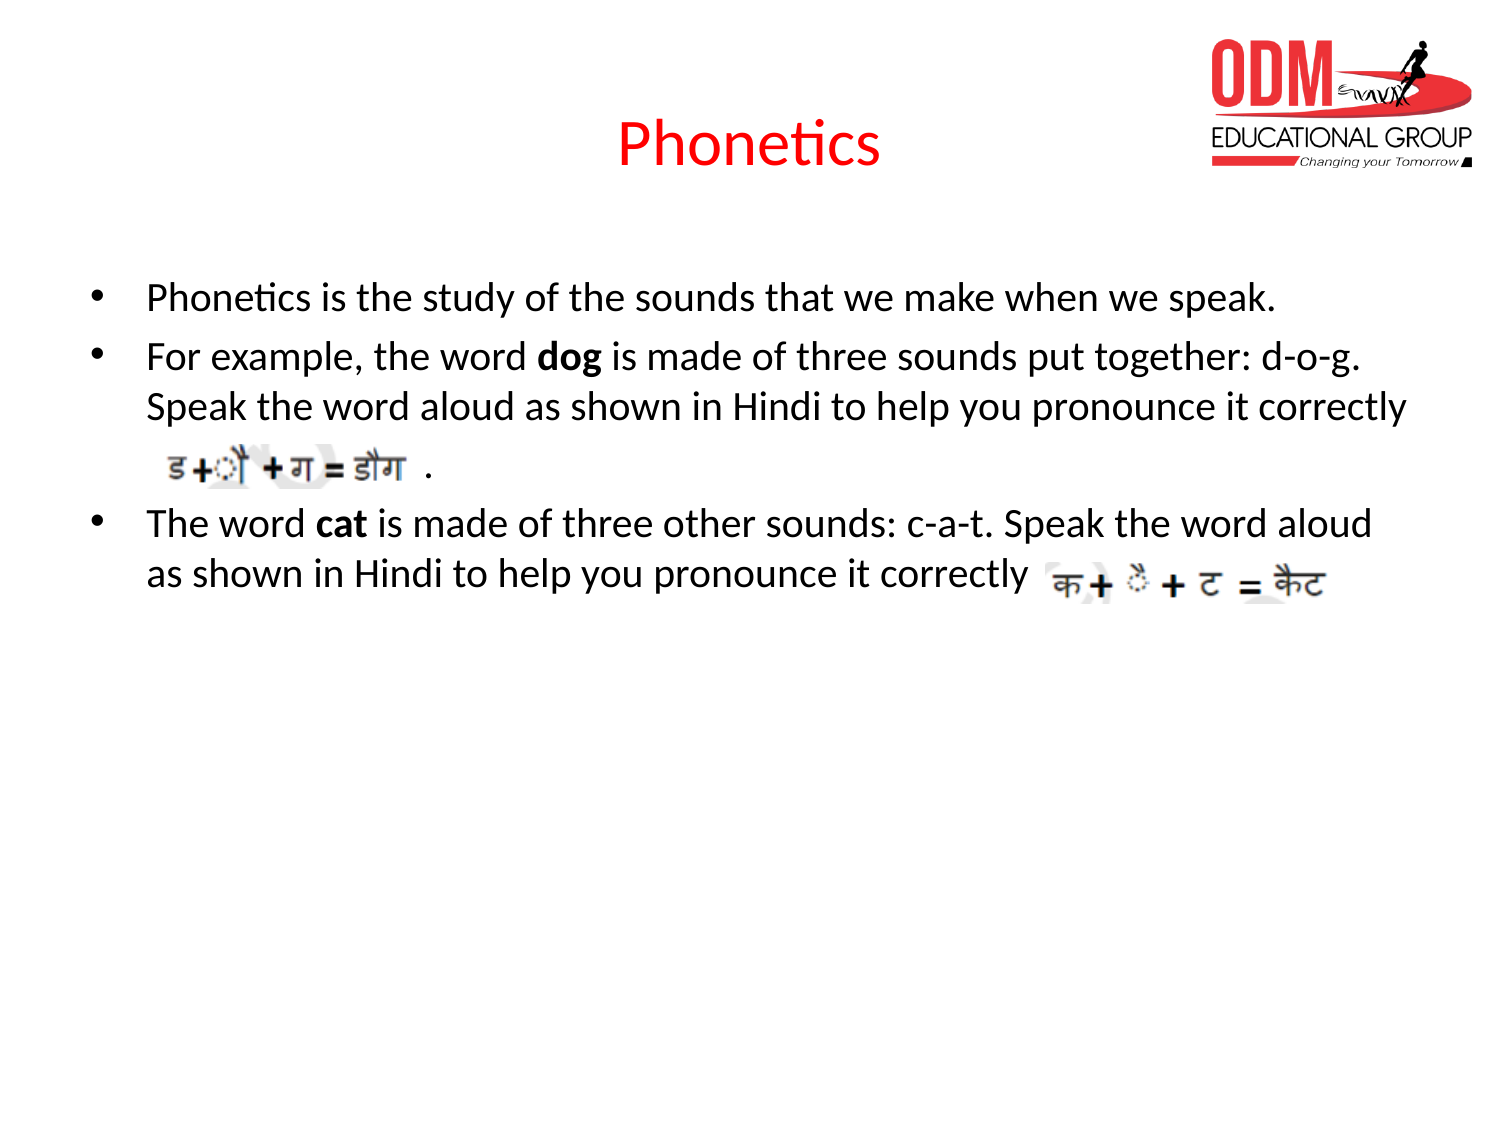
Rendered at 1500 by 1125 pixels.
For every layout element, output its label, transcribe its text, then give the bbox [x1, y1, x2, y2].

picture [1212, 38, 1472, 168]
title Phonetics [75, 45, 1425, 233]
picture [159, 444, 424, 489]
list Phonetics is the study of the sounds that we make when we speak. For example, the word dog is made of three sounds put together: d-o-g. Speak the word aloud as shown in Hindi to help you pronounce it correctly .. The word cat is made of three other sounds: c-a-t. Speak the word aloud as shown in Hindi to help you pronounce it correctly . [75, 262, 1425, 1005]
picture [1045, 562, 1332, 604]
